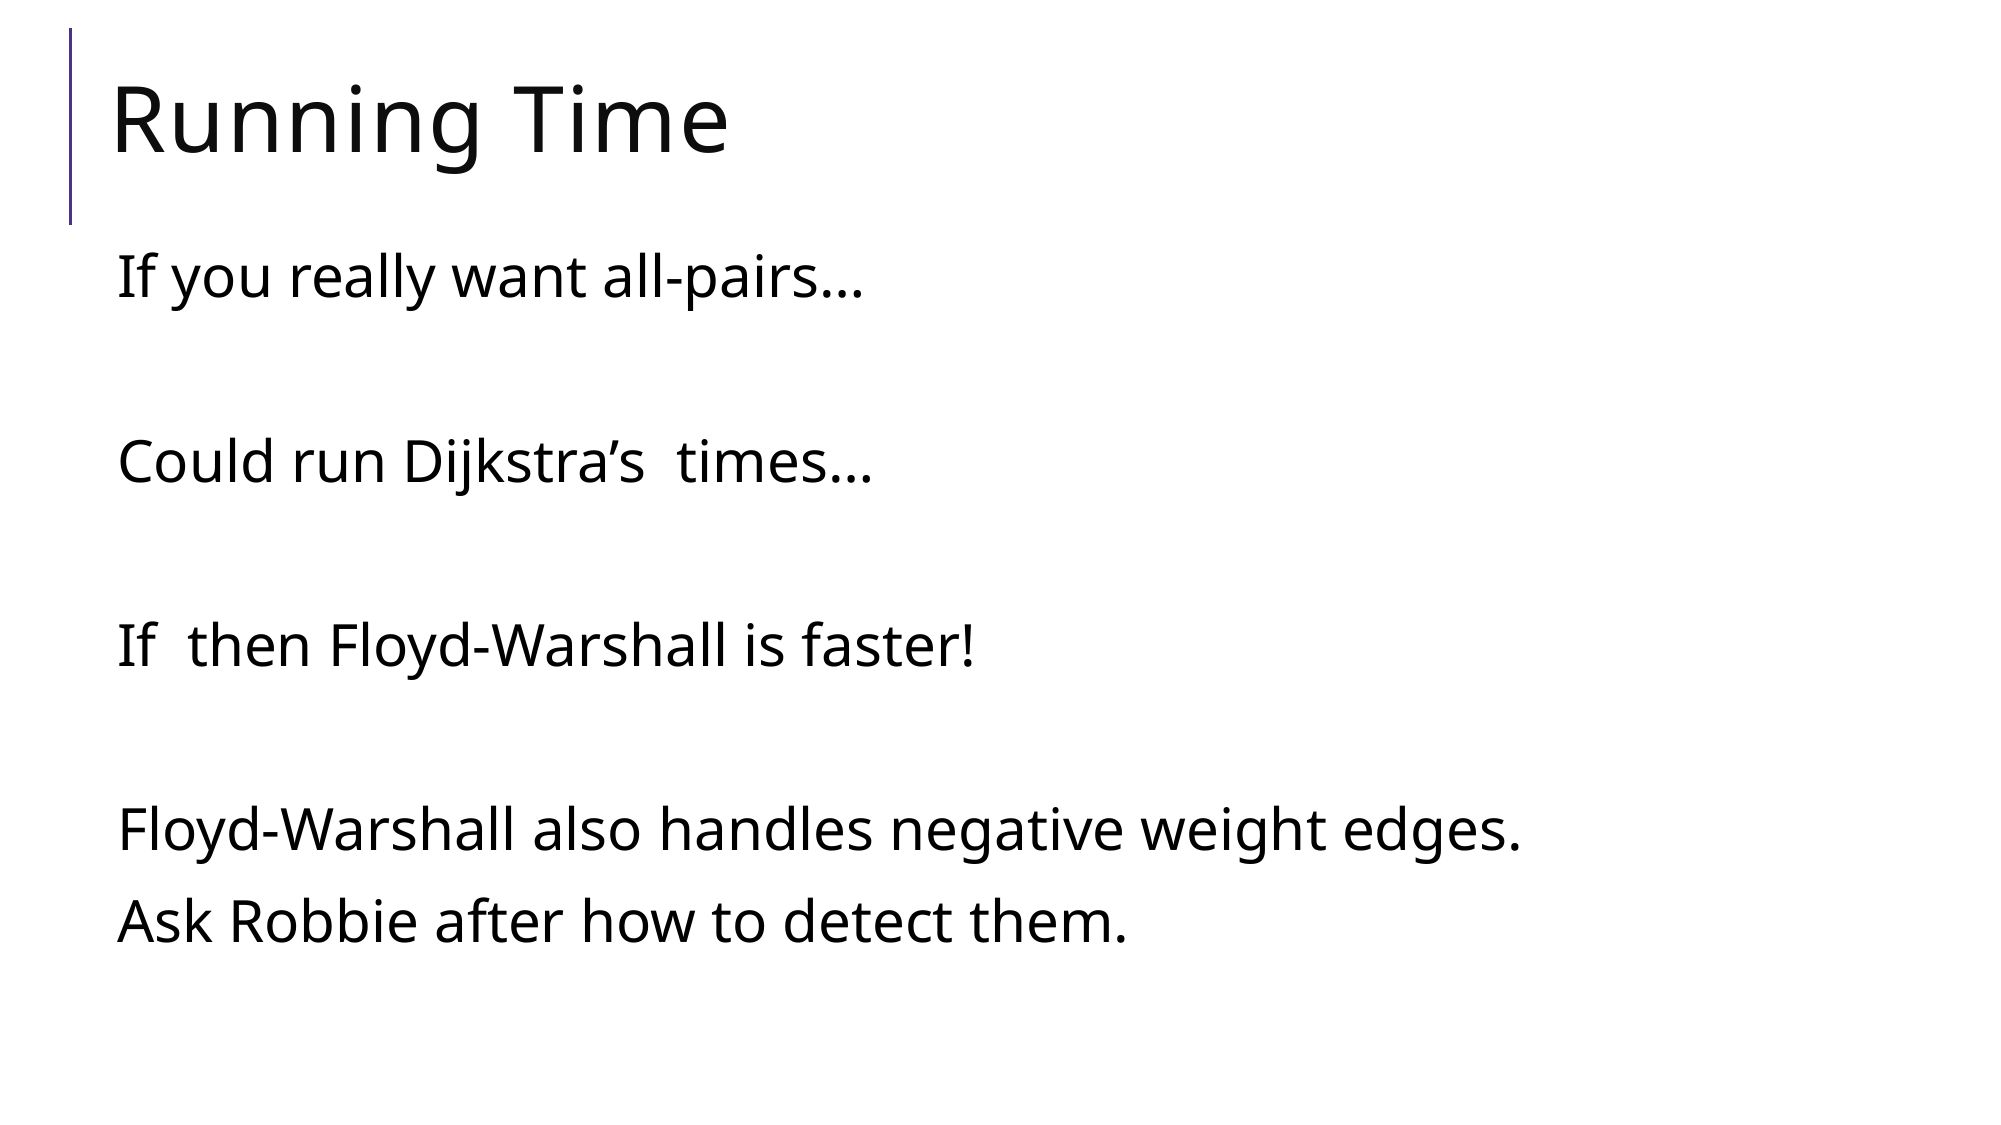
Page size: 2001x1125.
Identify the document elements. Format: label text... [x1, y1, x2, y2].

title Running Time [94, 43, 1930, 210]
